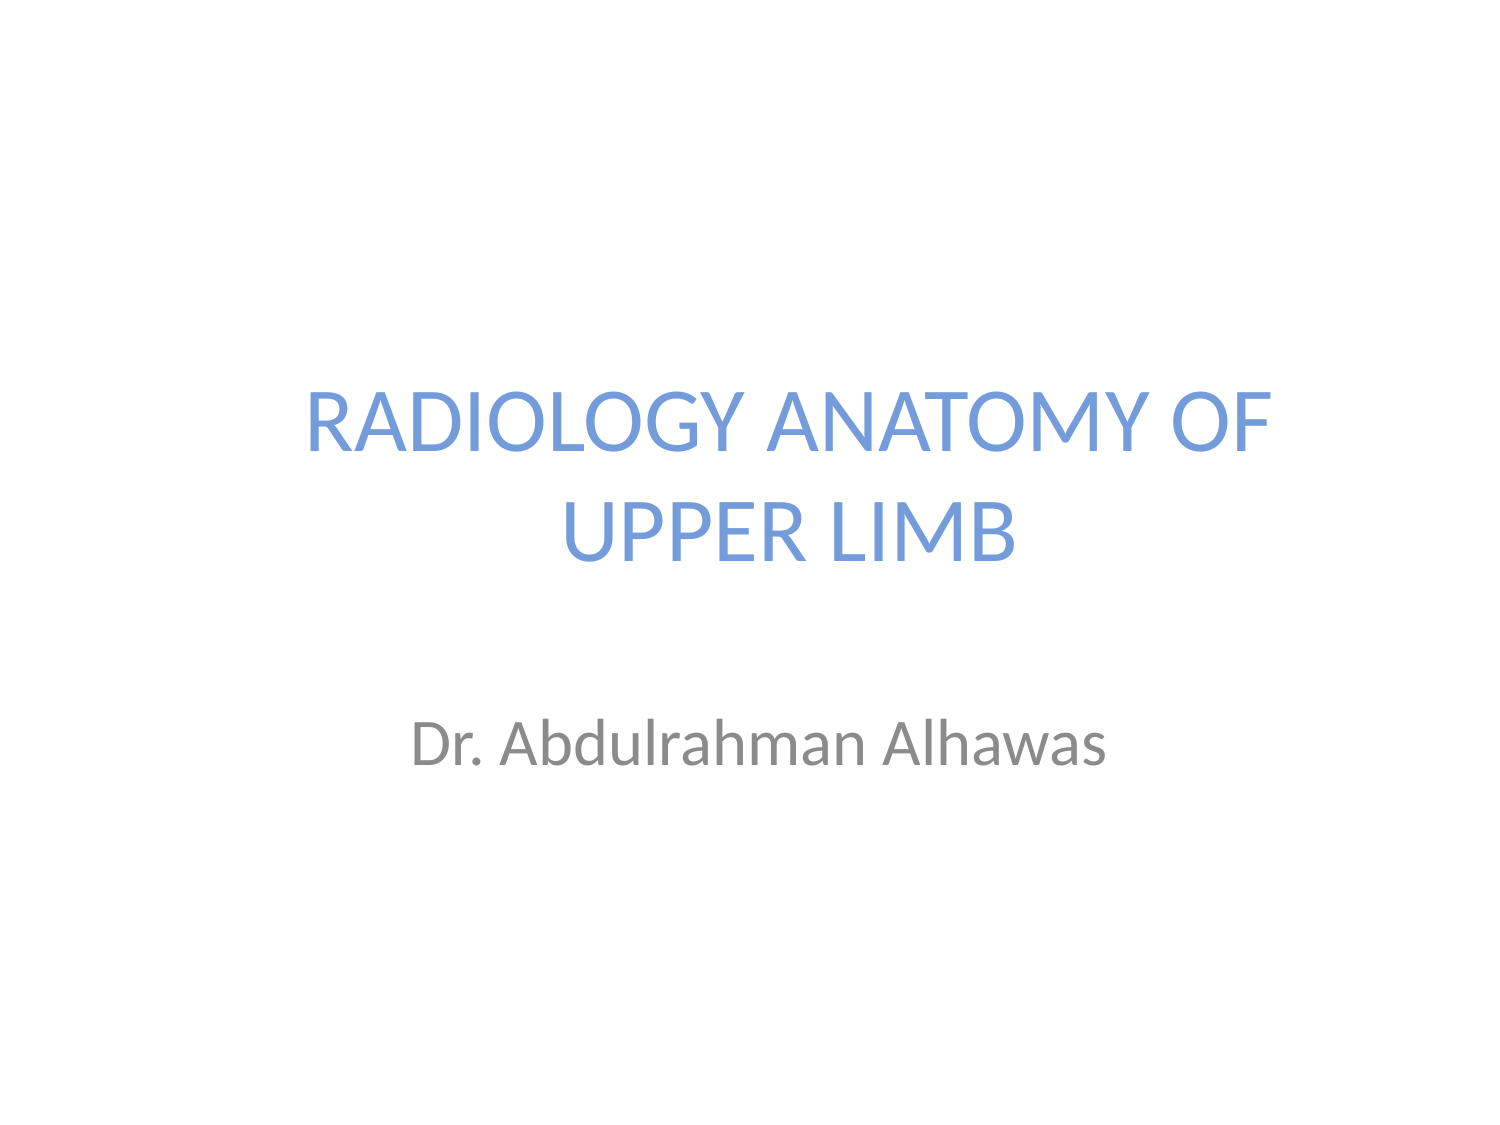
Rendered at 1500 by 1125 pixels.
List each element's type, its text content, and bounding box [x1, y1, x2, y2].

title RADIOLOGY ANATOMY OF UPPER LIMB [112, 349, 1388, 591]
subtitle Dr. Abdulrahman Alhawas [234, 691, 1285, 979]
